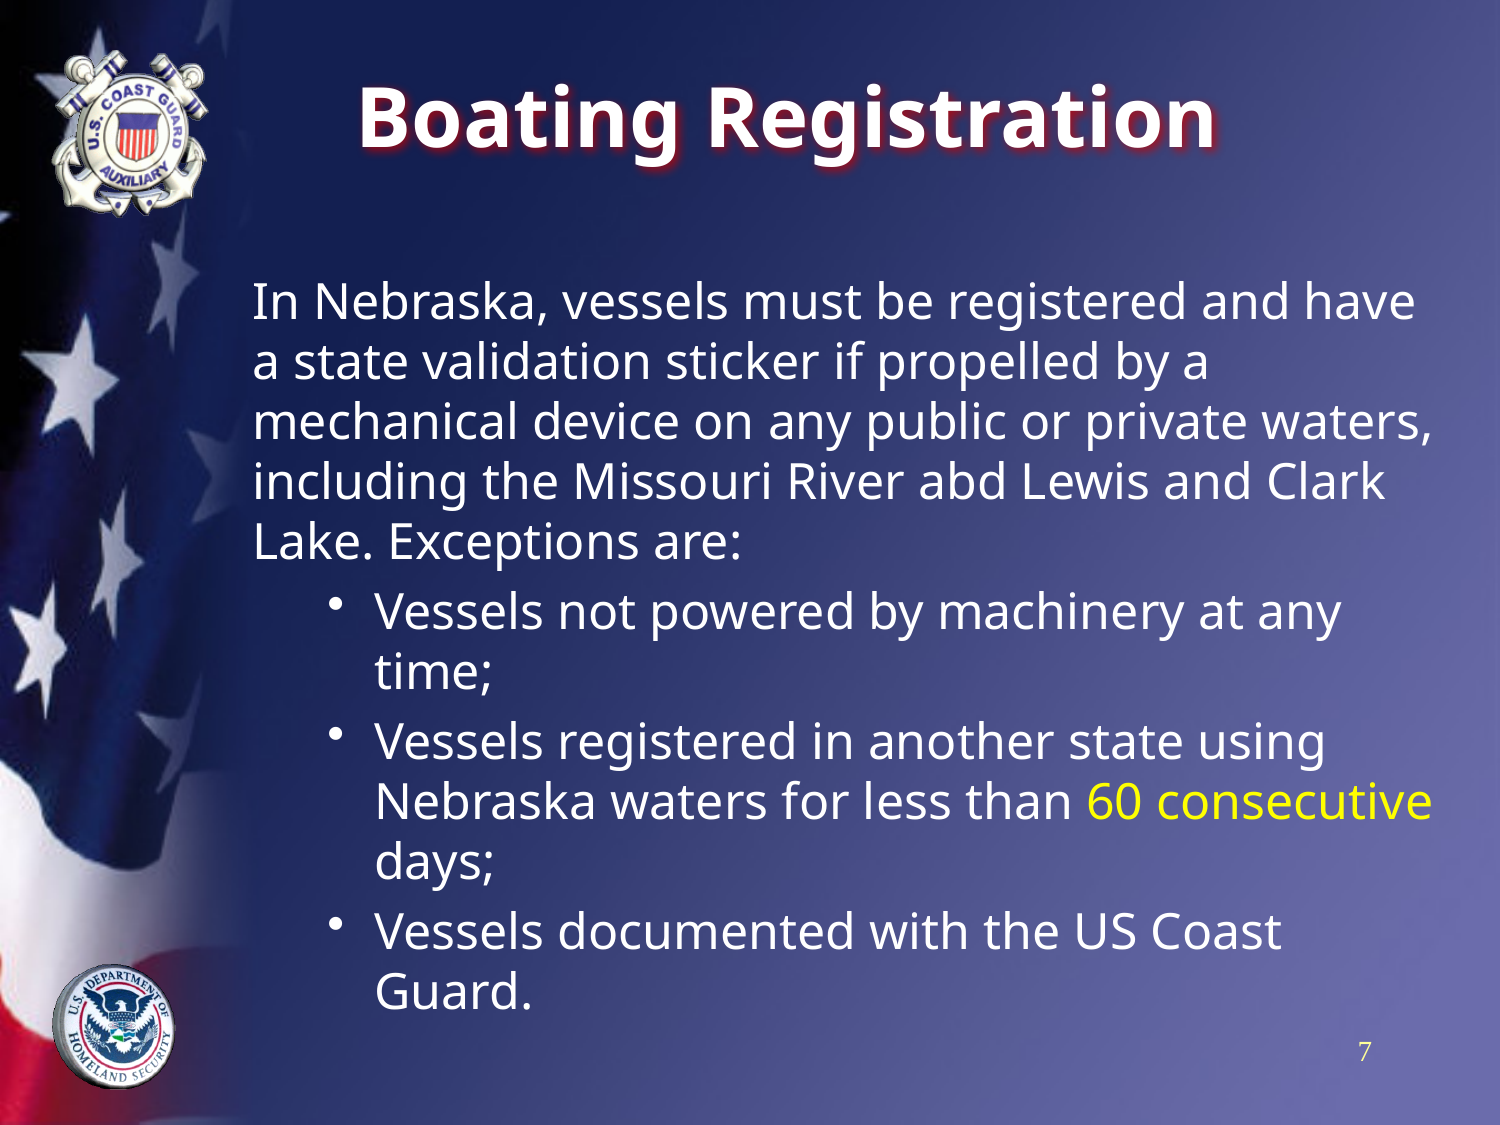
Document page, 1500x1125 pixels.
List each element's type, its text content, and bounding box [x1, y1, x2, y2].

text_box In Nebraska, vessels must be registered and have a state validation sticker if propelled by a mechanical device on any public or private waters, including the Missouri River abd Lewis and Clark Lake. Exceptions are: Vessels not powered by machinery at any time; Vessels registered in another state using Nebraska waters for less than 60 consecutive days; Vessels documented with the US Coast Guard. [237, 262, 1463, 1098]
title Boating Registration [150, 20, 1425, 208]
picture [0, 0, 1500, 1125]
